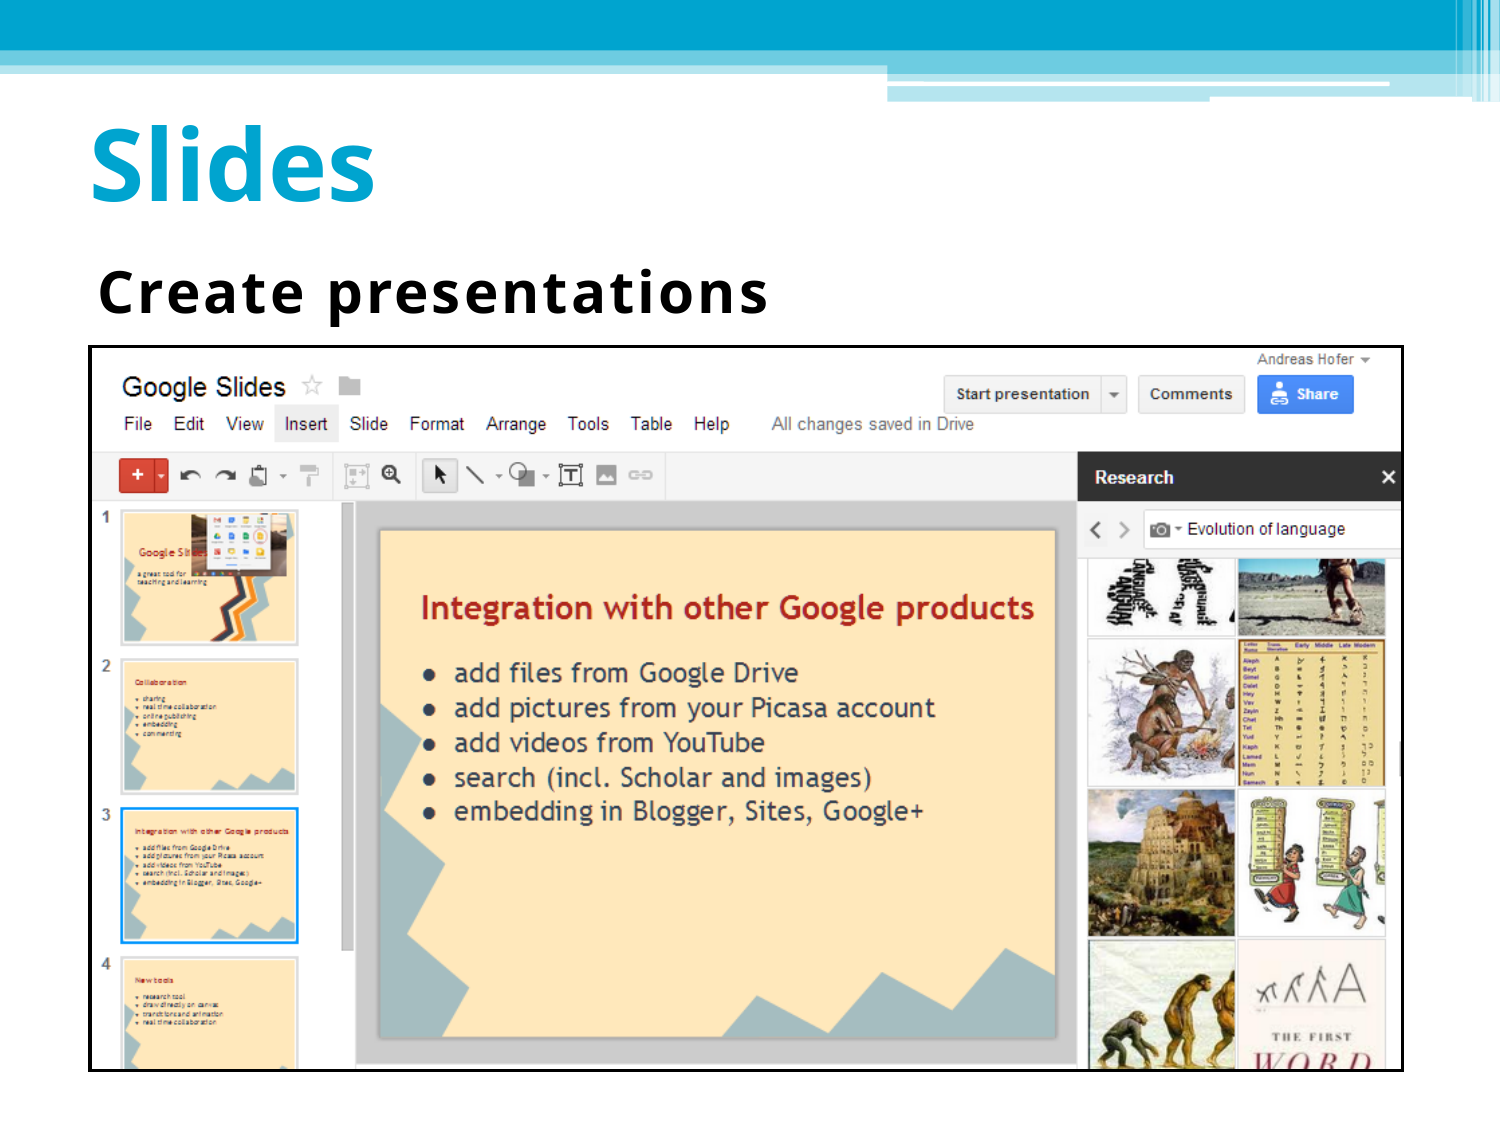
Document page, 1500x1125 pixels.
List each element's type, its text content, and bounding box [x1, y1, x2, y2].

title Slides [75, 75, 1418, 248]
text_box Create presentations [75, 247, 1401, 348]
picture [91, 347, 1401, 1069]
